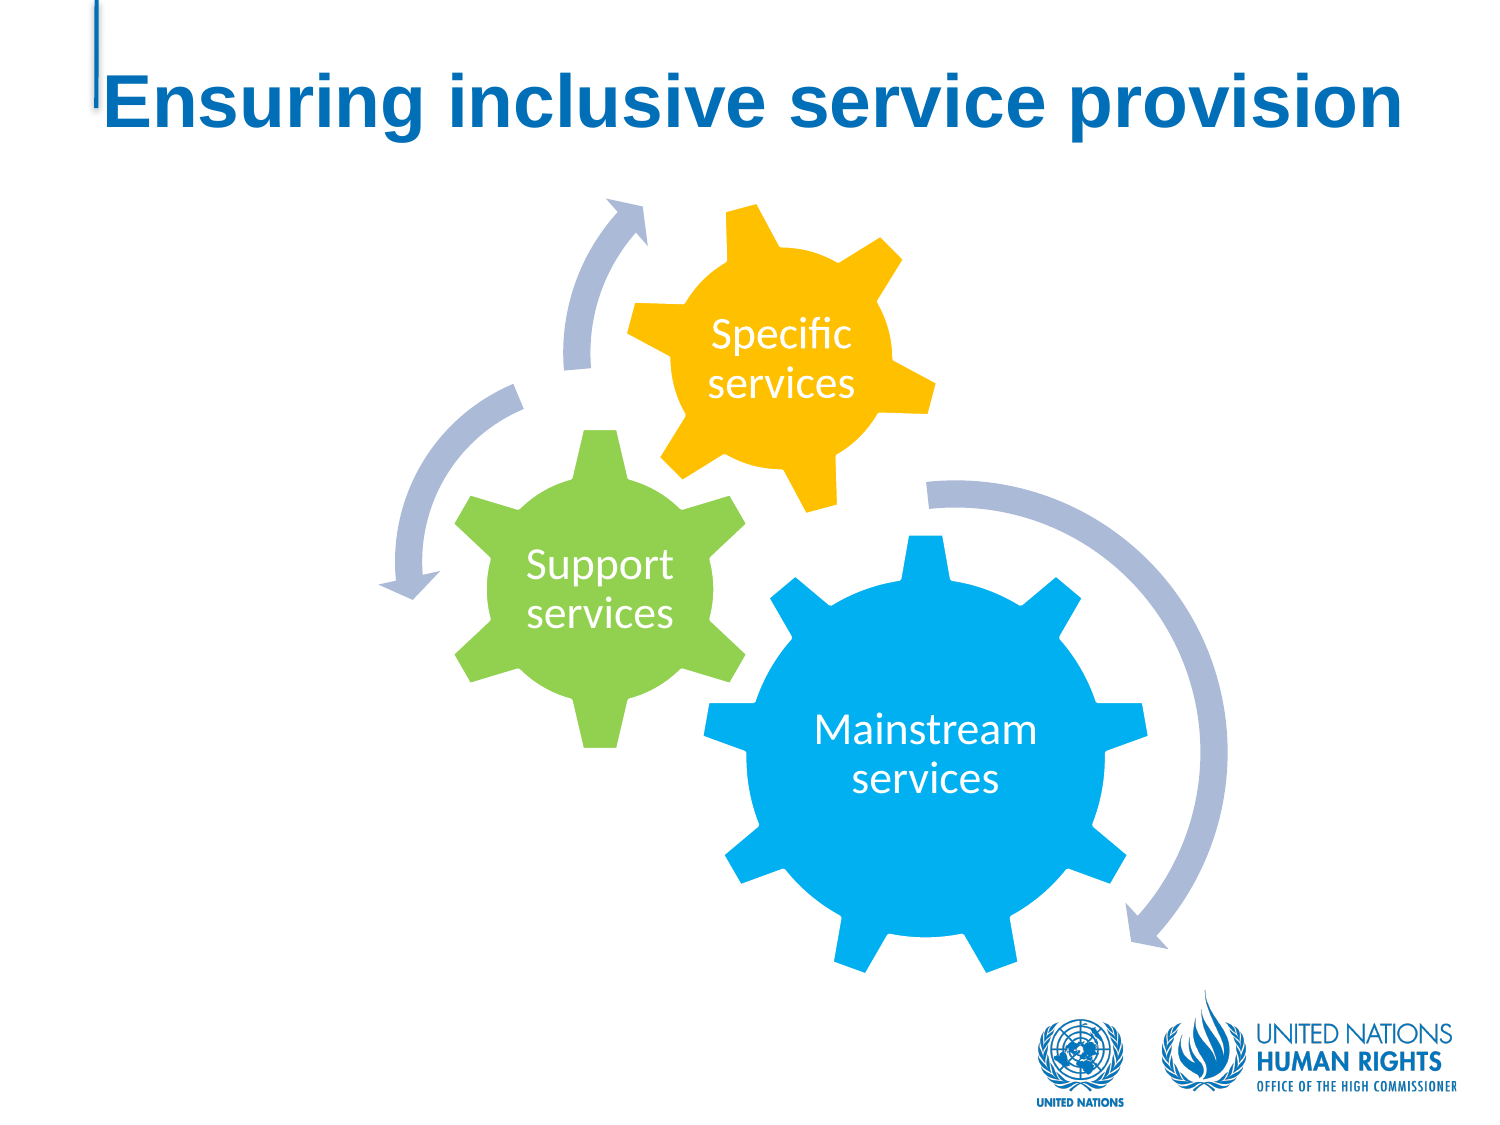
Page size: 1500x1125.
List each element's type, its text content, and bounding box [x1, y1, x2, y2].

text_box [123, 160, 1357, 986]
title Ensuring inclusive service provision [71, 45, 1437, 224]
picture [1037, 990, 1457, 1107]
